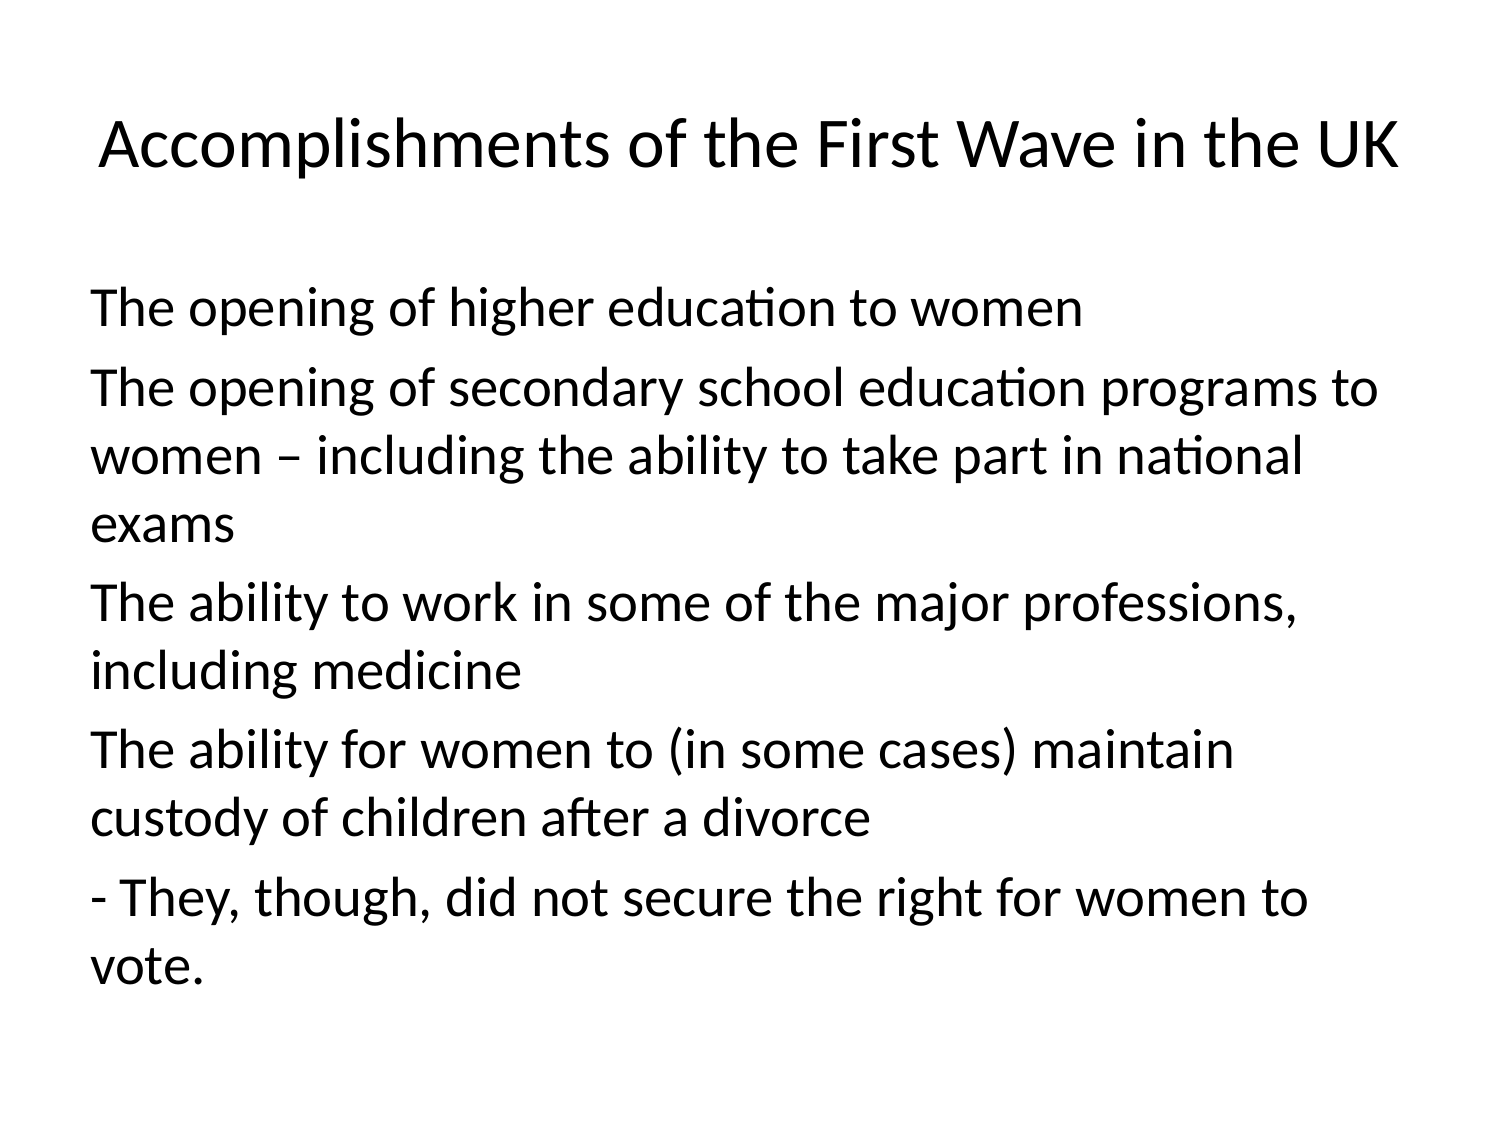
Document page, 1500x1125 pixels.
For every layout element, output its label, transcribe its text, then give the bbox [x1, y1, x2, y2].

title Accomplishments of the First Wave in the UK [75, 45, 1425, 233]
list The opening of higher education to women The opening of secondary school education programs to women – including the ability to take part in national exams The ability to work in some of the major professions, including medicine The ability for women to (in some cases) maintain custody of children after a divorce - They, though, did not secure the right for women to vote. [75, 262, 1425, 1005]
